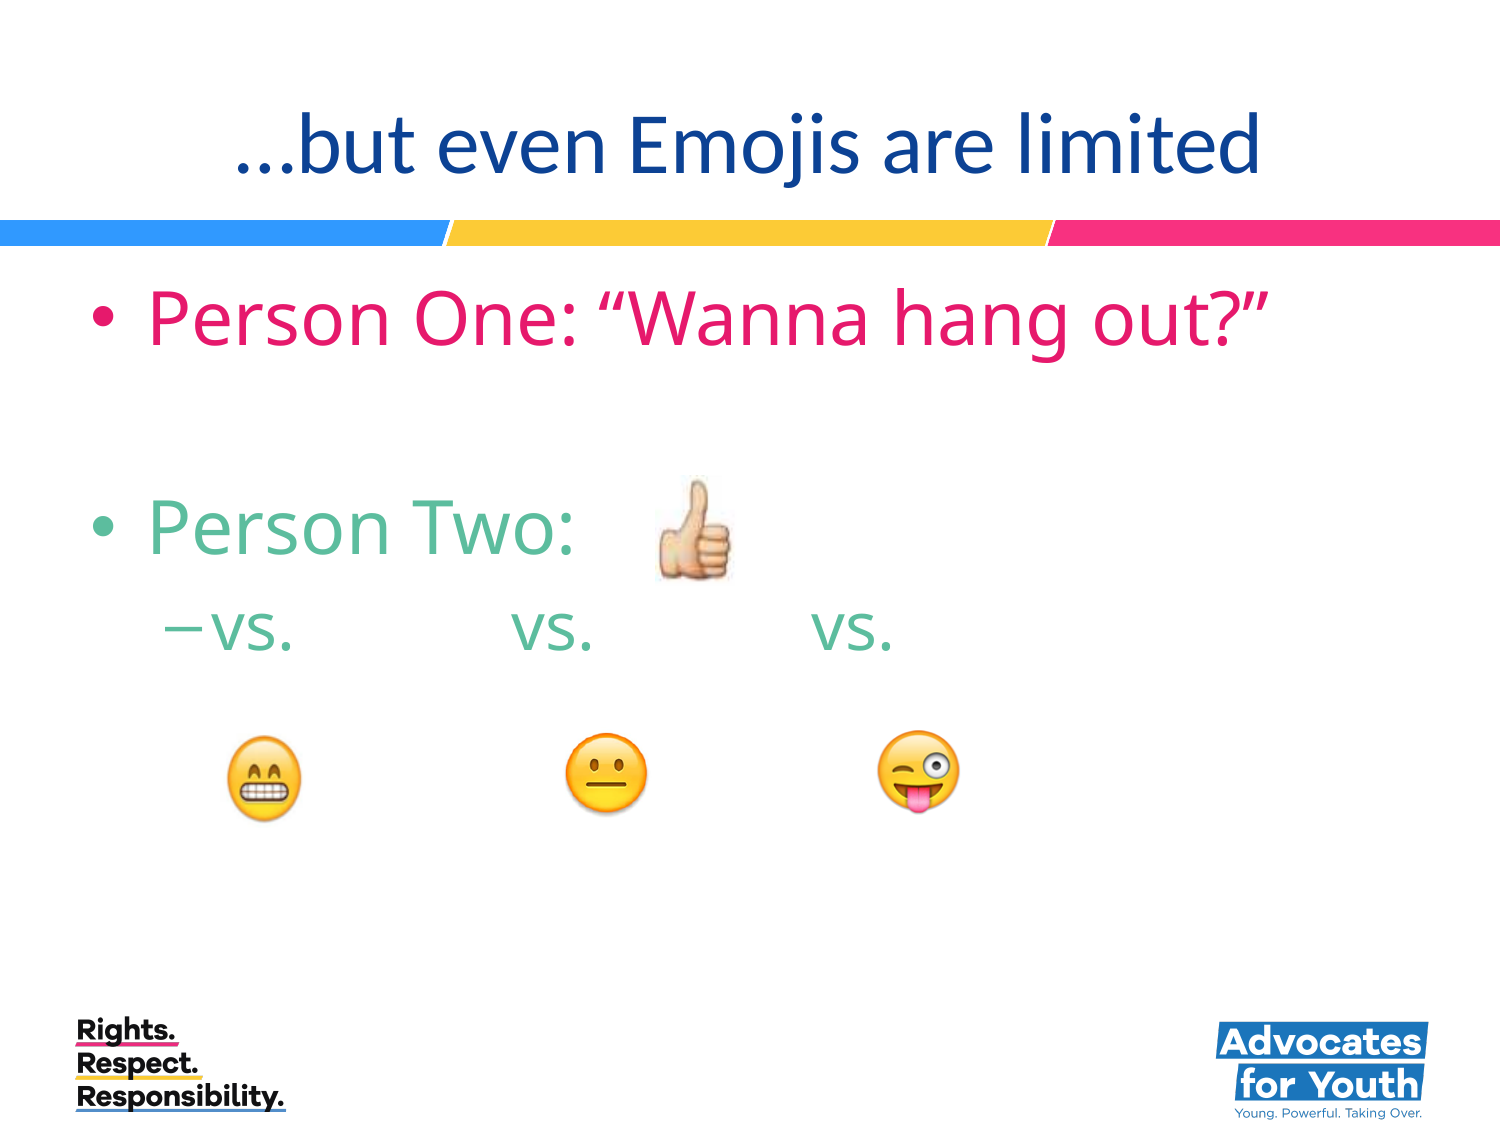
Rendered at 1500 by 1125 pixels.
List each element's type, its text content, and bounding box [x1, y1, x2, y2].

picture [188, 697, 341, 871]
picture [559, 726, 652, 818]
picture [871, 726, 966, 820]
picture [655, 475, 739, 586]
title …but even Emojis are limited [75, 45, 1425, 233]
list Person One: “Wanna hang out?” Person Two: vs. vs. vs. [75, 262, 1425, 1005]
picture [0, 207, 1500, 258]
